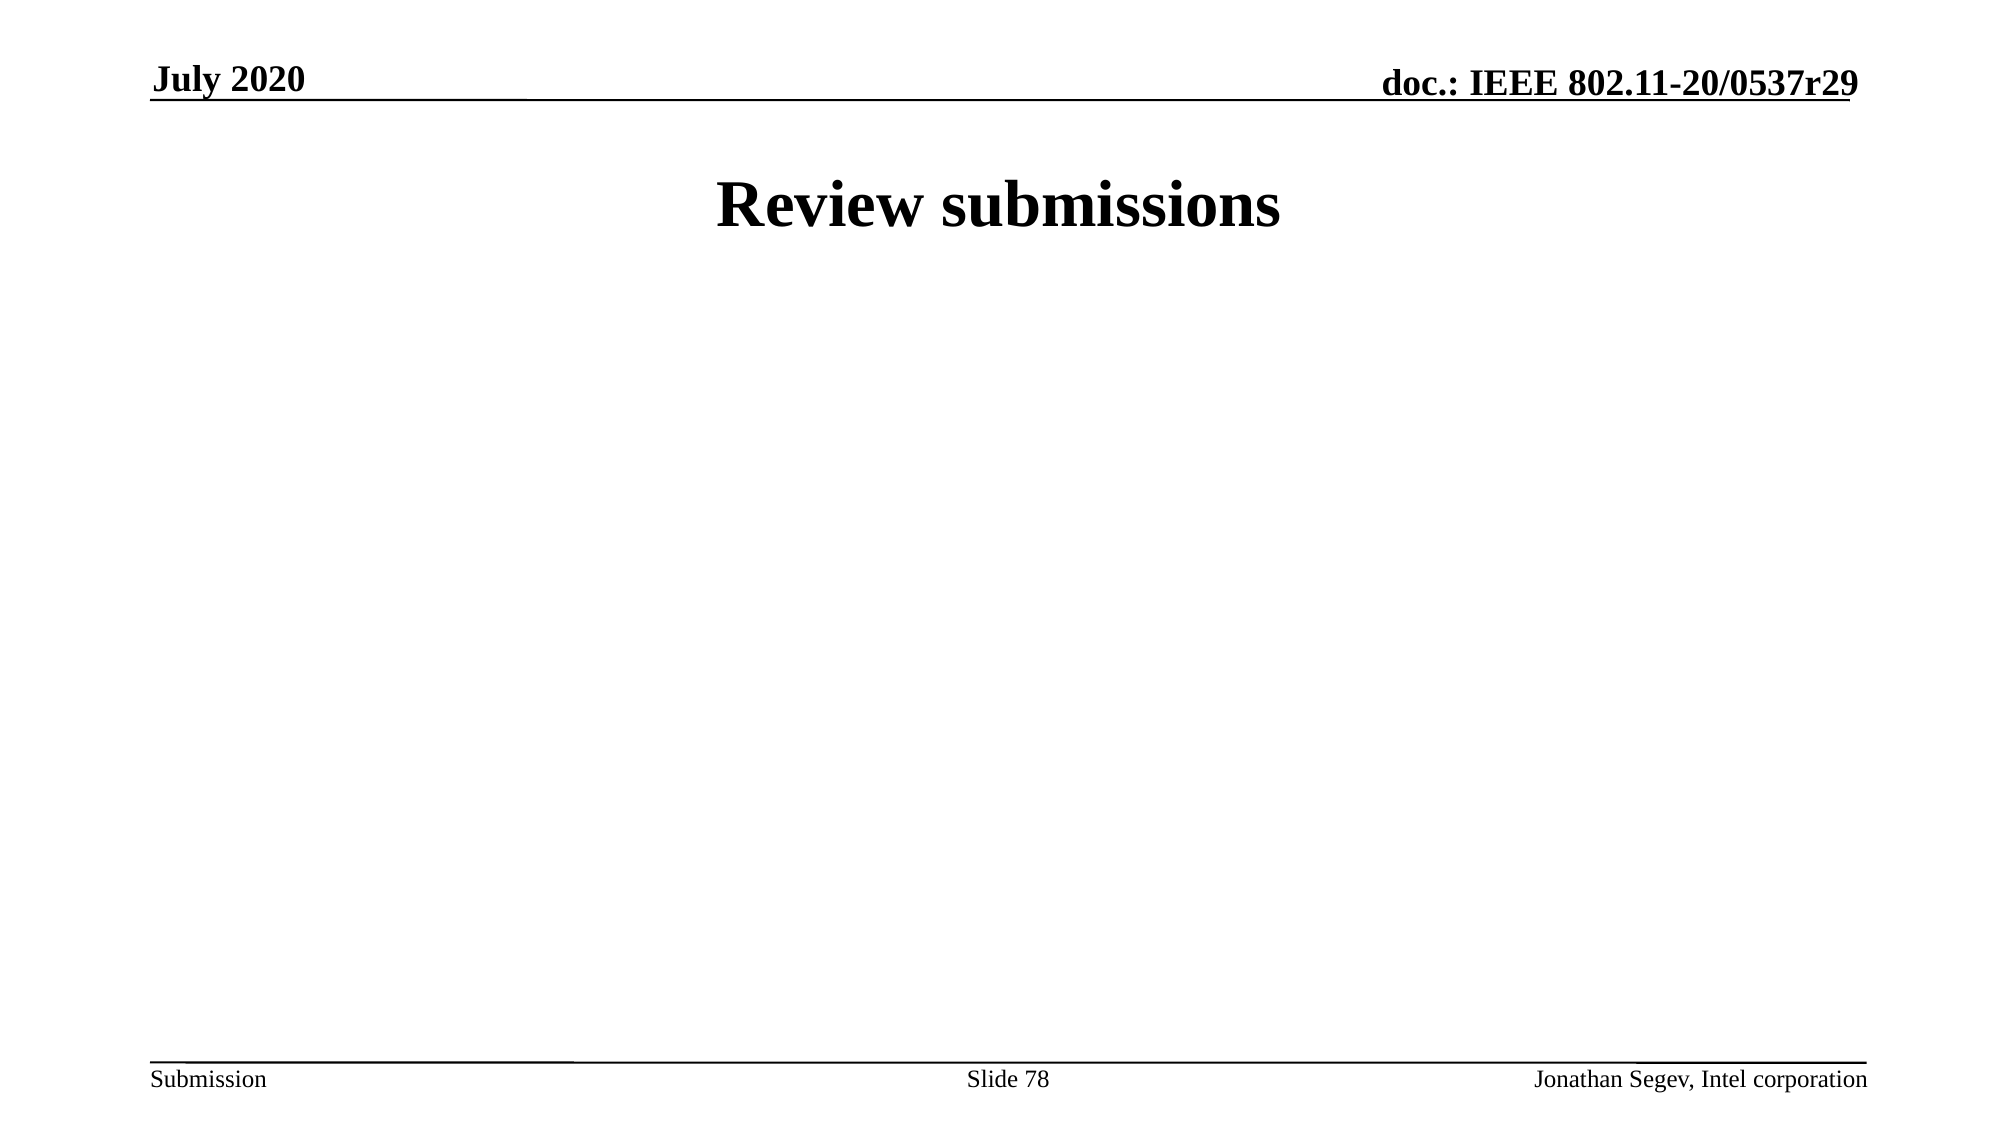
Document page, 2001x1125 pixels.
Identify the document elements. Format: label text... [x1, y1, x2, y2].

slide_number Slide 78 [950, 1061, 1067, 1123]
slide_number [152, 54, 563, 100]
footer Jonathan Segev, Intel corporation [1171, 1061, 1869, 1093]
title Review submissions [149, 112, 1850, 288]
